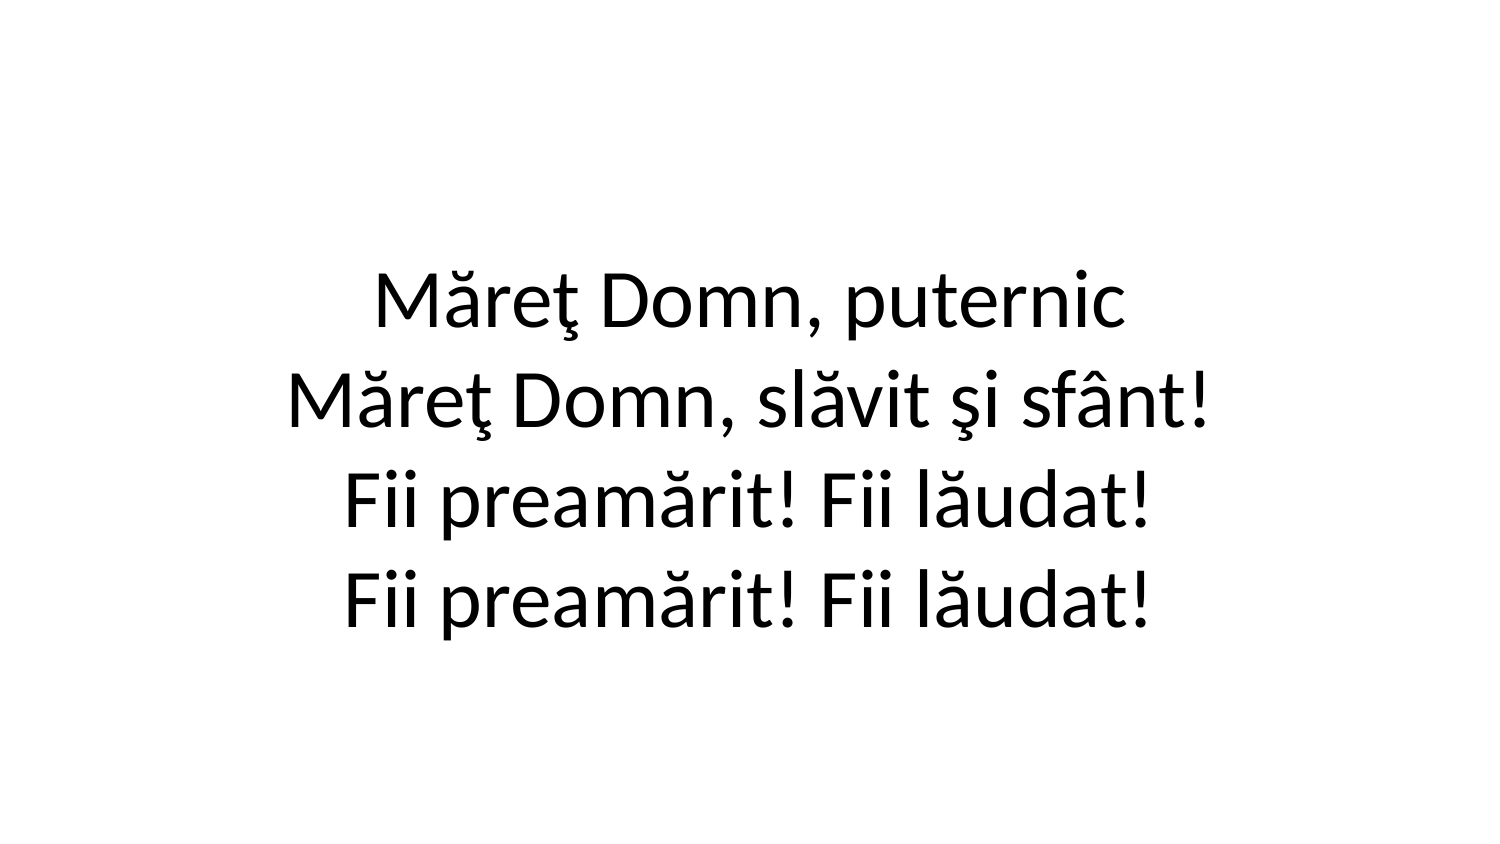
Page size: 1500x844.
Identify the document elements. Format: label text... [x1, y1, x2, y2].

text_box Măreţ Domn, puternic Măreţ Domn, slăvit şi sfânt! Fii preamărit! Fii lăudat! Fii preamărit! Fii lăudat! [270, 192, 1230, 652]
